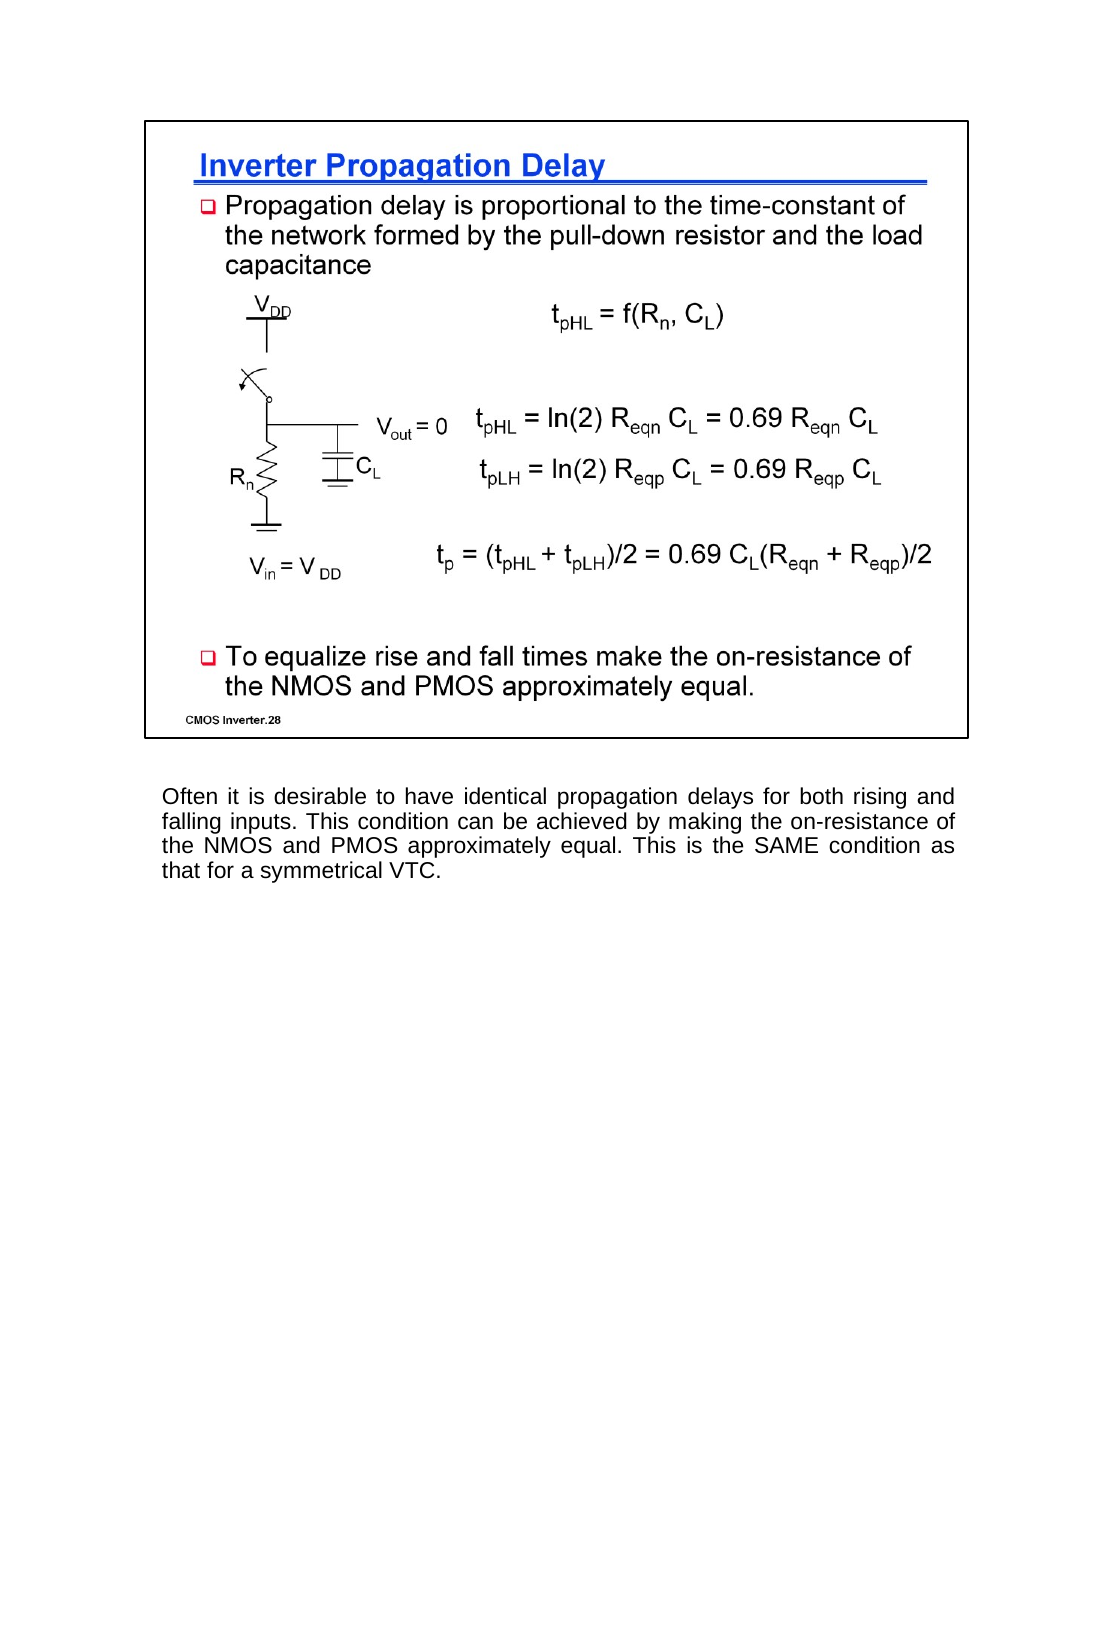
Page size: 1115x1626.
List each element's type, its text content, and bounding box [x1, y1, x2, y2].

text_box Often it is desirable to have identical propagation delays for both rising and falling inputs. This condition can be achieved by making the on-resistance of the NMOS and PMOS approximately equal. This is the SAME condition as that for a symmetrical VTC. [159, 784, 956, 886]
text_box [145, 120, 968, 738]
